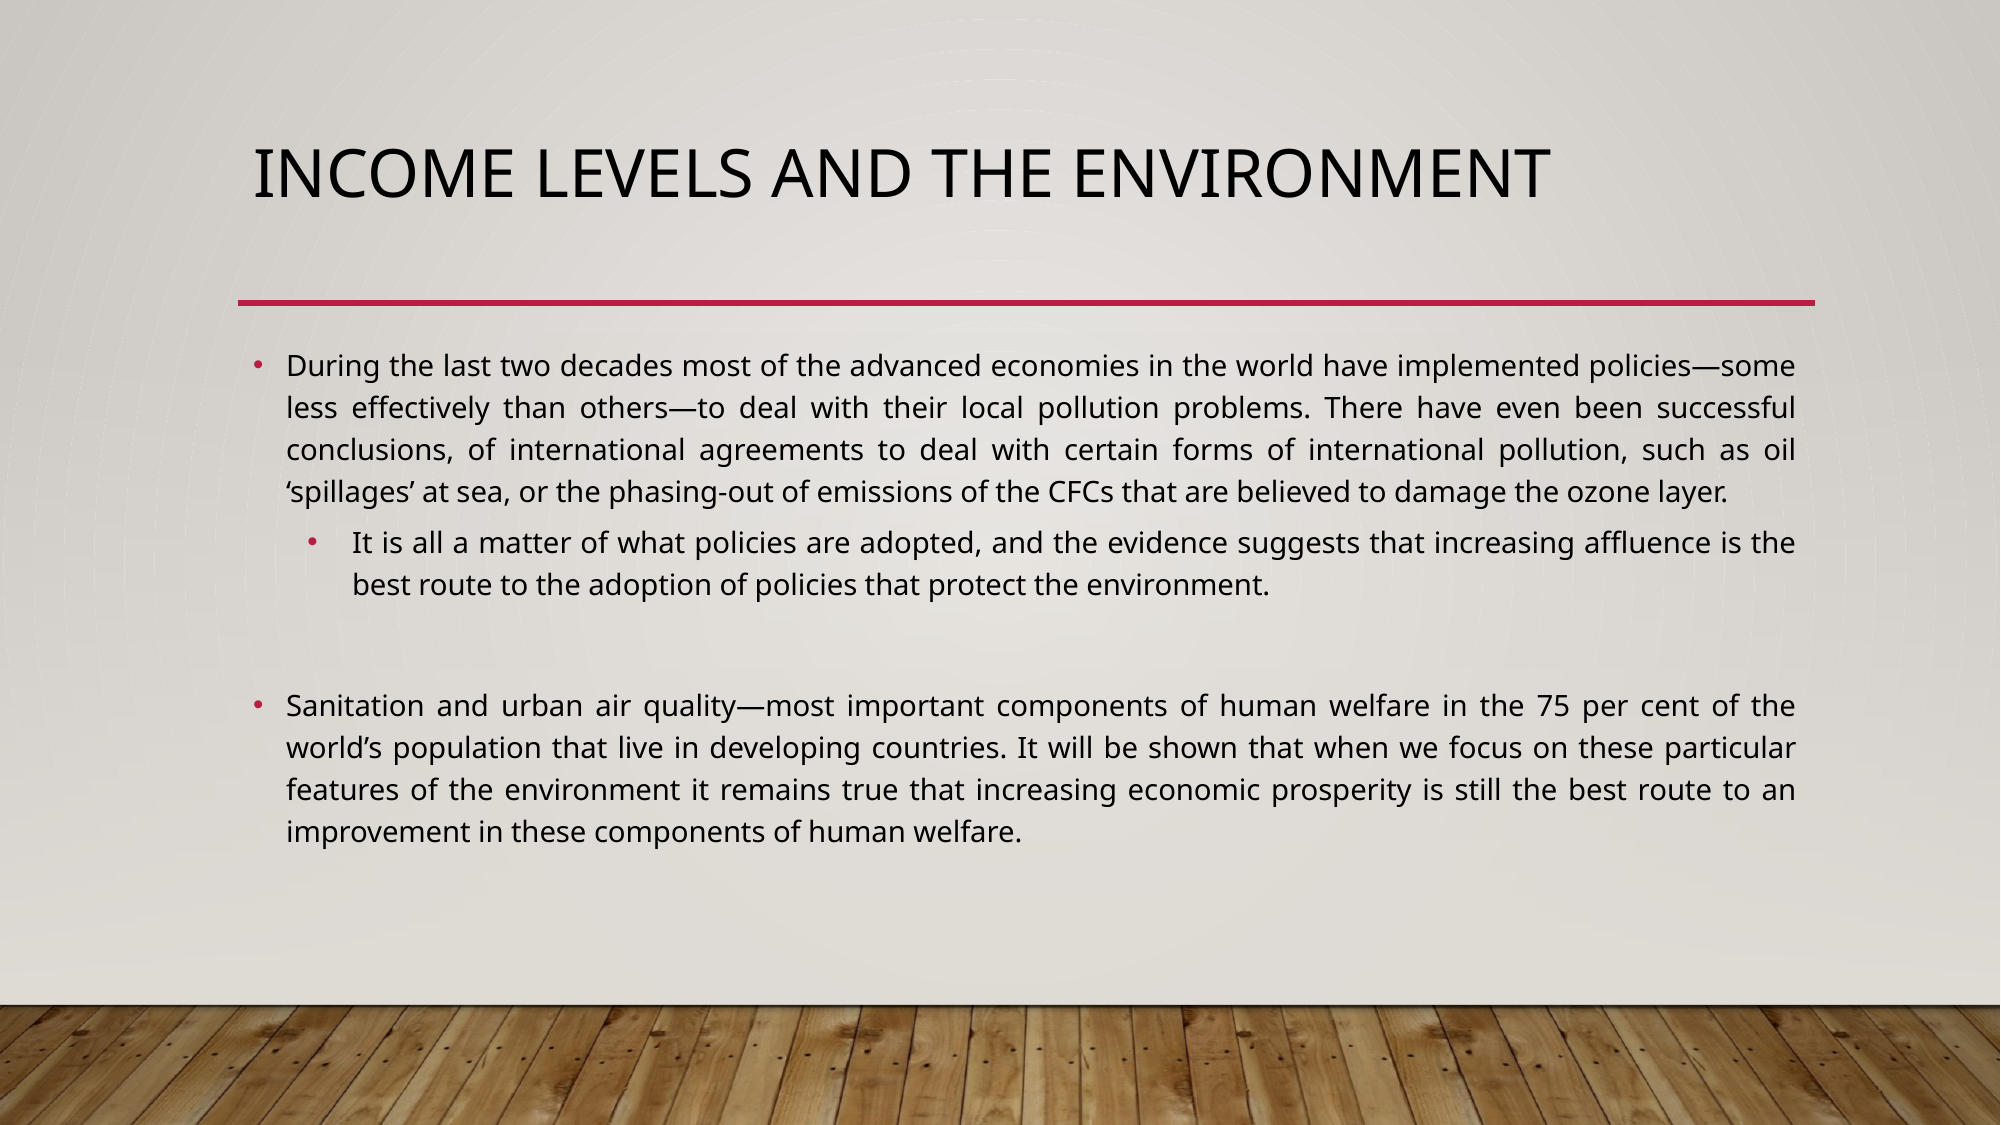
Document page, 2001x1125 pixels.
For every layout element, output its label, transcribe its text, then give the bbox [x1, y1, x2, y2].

list During the last two decades most of the advanced economies in the world have implemented policies—some less effectively than others—to deal with their local pollution problems. There have even been successful conclusions, of international agreements to deal with certain forms of international pollution, such as oil ‘spillages’ at sea, or the phasing-out of emissions of the CFCs that are believed to damage the ozone layer. It is all a matter of what policies are adopted, and the evidence suggests that increasing affluence is the best route to the adoption of policies that protect the environment. Sanitation and urban air quality—most important components of human welfare in the 75 per cent of the world’s population that live in developing countries. It will be shown that when we focus on these particular features of the environment it remains true that increasing economic prosperity is still the best route to an improvement in these components of human welfare. [238, 332, 1814, 899]
title Income Levels and the Environment [238, 131, 1814, 305]
picture [0, 1005, 2000, 1125]
